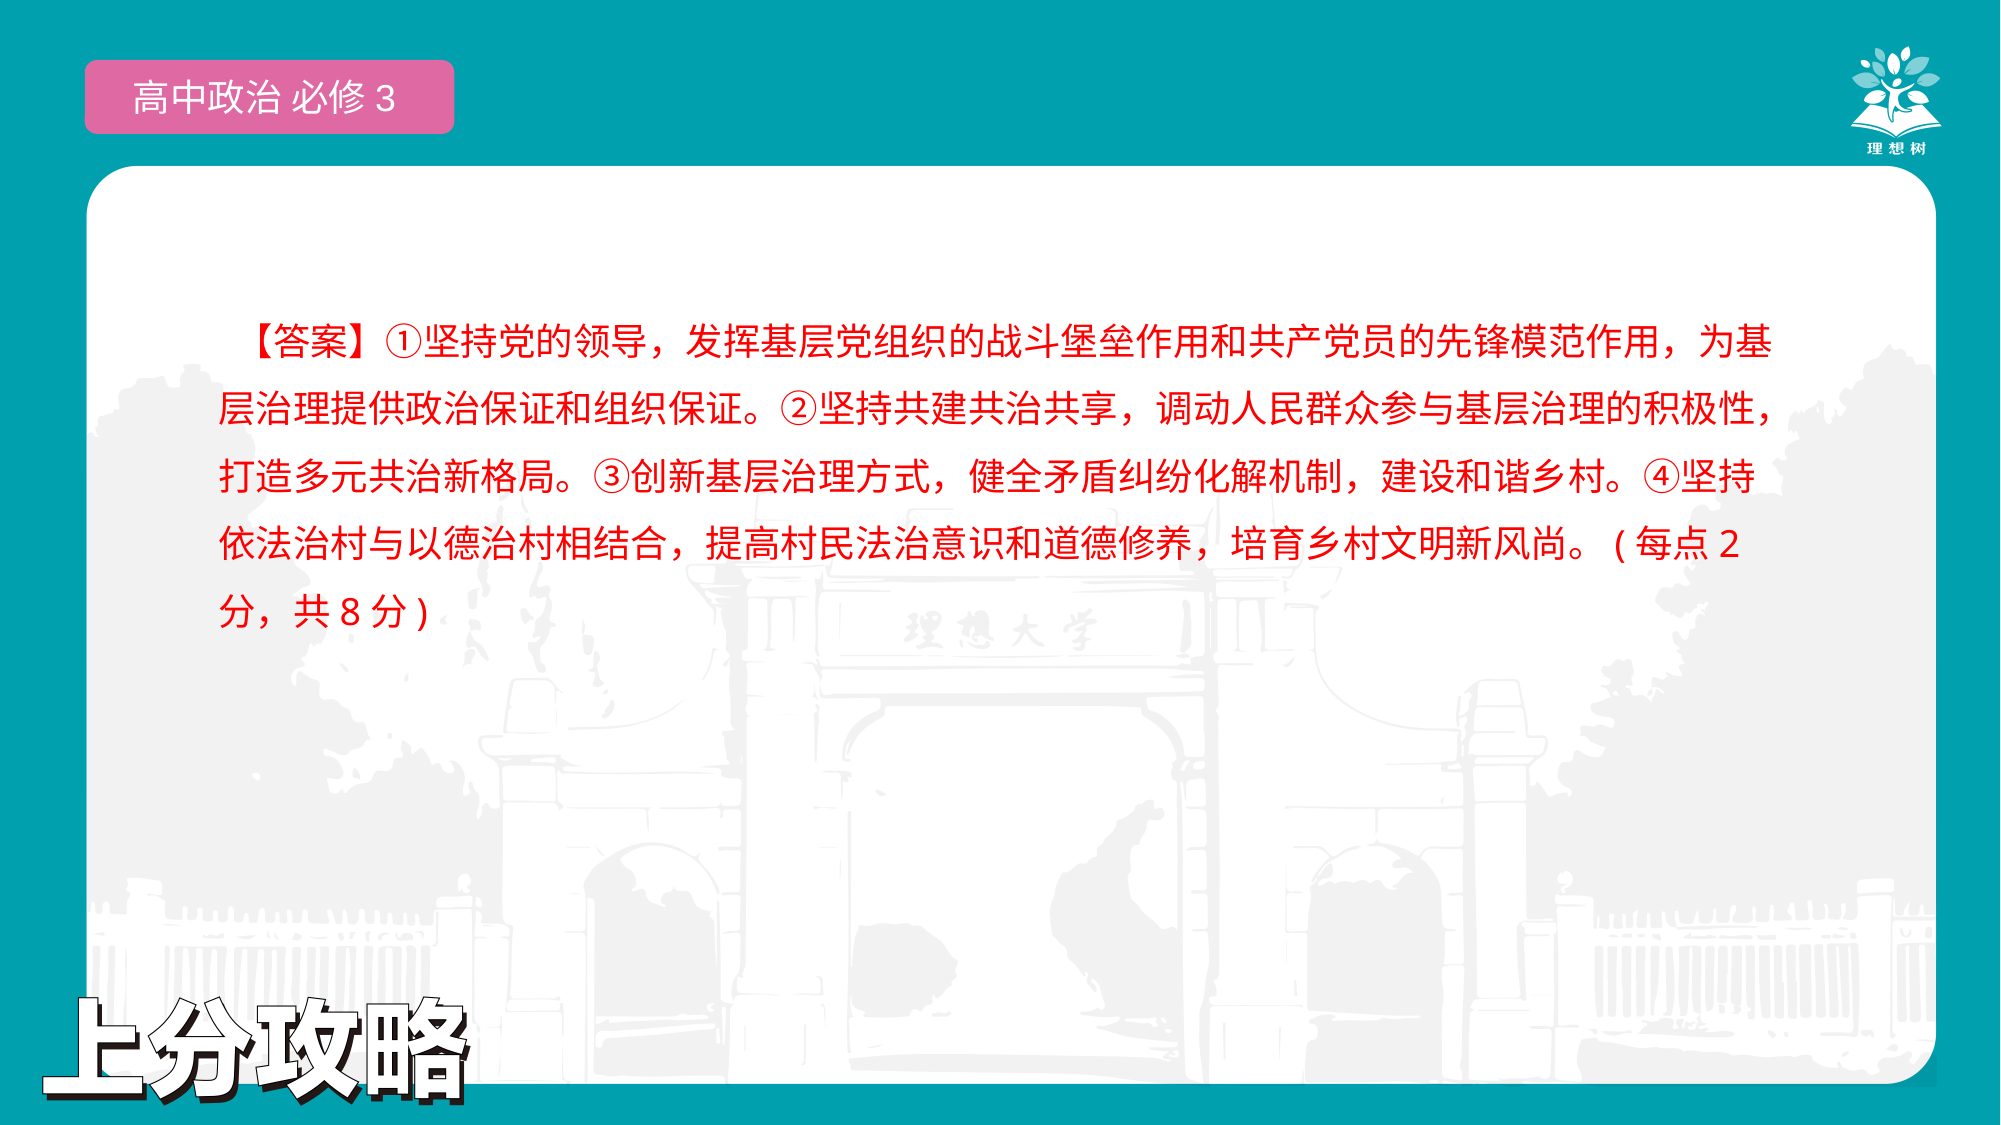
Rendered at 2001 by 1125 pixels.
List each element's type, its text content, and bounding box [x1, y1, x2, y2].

text_box 高中政治 必修3 [83, 58, 456, 135]
picture [0, 0, 2001, 1125]
text_box 【答案】①坚持党的领导，发挥基层党组织的战斗堡垒作用和共产党员的先锋模范作用，为基层治理提供政治保证和组织保证。②坚持共建共治共享，调动人民群众参与基层治理的积极性，打造多元共治新格局。③创新基层治理方式，健全矛盾纠纷化解机制，建设和谐乡村。④坚持依法治村与以德治村相结合，提高村民法治意识和道德修养，培育乡村文明新风尚。(每点2分，共8分) [203, 287, 1797, 838]
